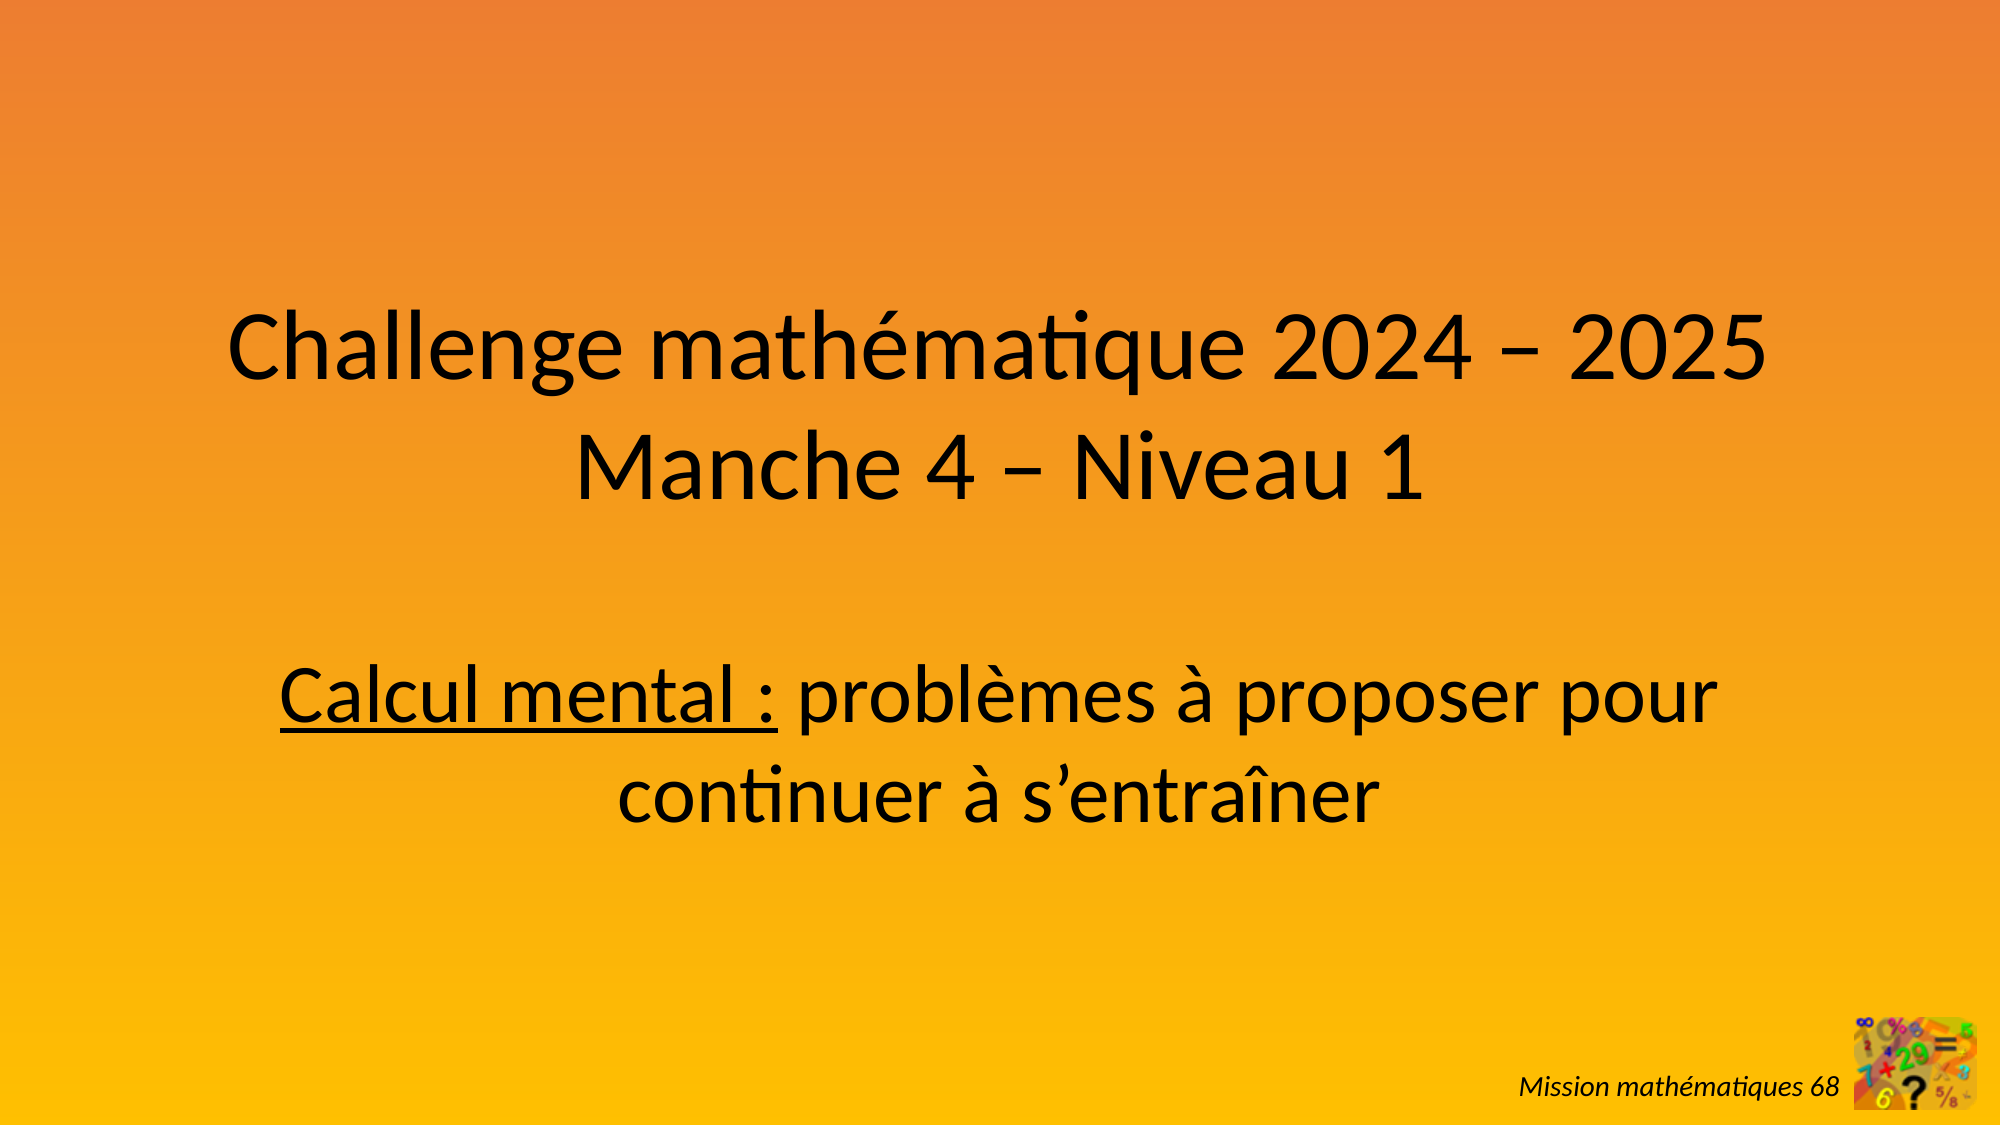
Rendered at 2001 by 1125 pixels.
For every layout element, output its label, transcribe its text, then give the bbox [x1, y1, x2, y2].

text_box Mission mathématiques 68 [1501, 1059, 1854, 1110]
picture [1854, 1017, 1977, 1110]
text_box Challenge mathématique 2024 – 2025 Manche 4 – Niveau 1 Calcul mental : problèmes à proposer pour continuer à s’entraîner [174, 272, 1826, 847]
